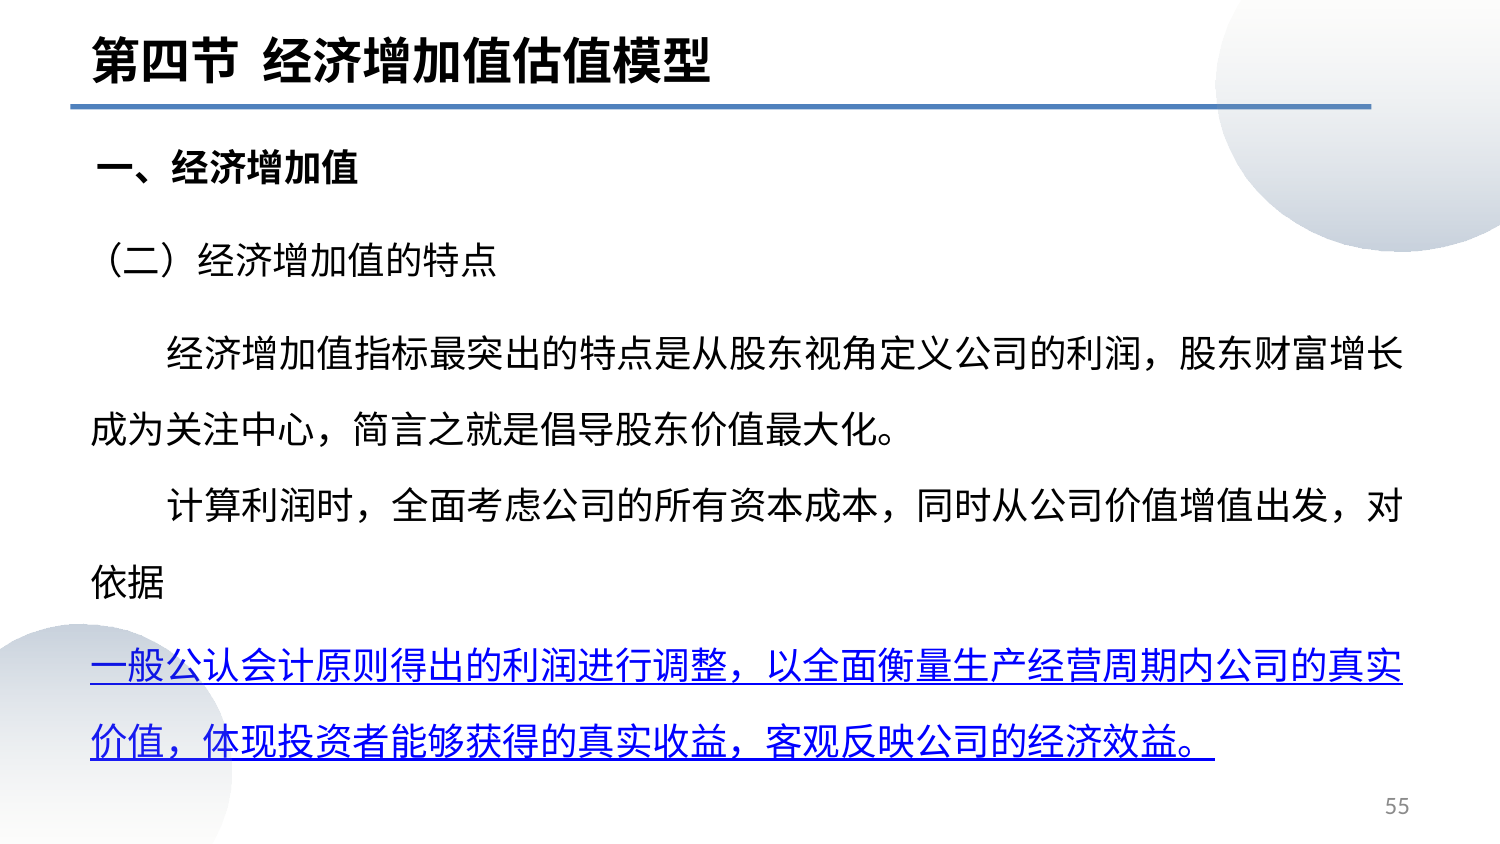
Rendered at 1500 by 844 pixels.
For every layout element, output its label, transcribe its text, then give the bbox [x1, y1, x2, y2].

text_box [1213, 0, 1500, 255]
title （二）经济增加值的特点 [70, 175, 1421, 317]
list 经济增加值指标最突出的特点是从股东视角定义公司的利润，股东财富增长成为关注中心，简言之就是倡导股东价值最大化。 计算利润时，全面考虑公司的所有资本成本，同时从公司价值增值出发，对依据一般公认会计原则得出的利润进行调整，以全面衡量生产经营周期内公司的真实价值，体现投资者能够获得的真实收益，客观反映公司的经济效益。 [75, 290, 1425, 715]
text_box [0, 621, 234, 844]
text_box 第四节 经济增加值估值模型 [74, 23, 1225, 96]
text_box 一、经济增加值 [82, 116, 378, 197]
slide_number 55 [1074, 782, 1425, 827]
